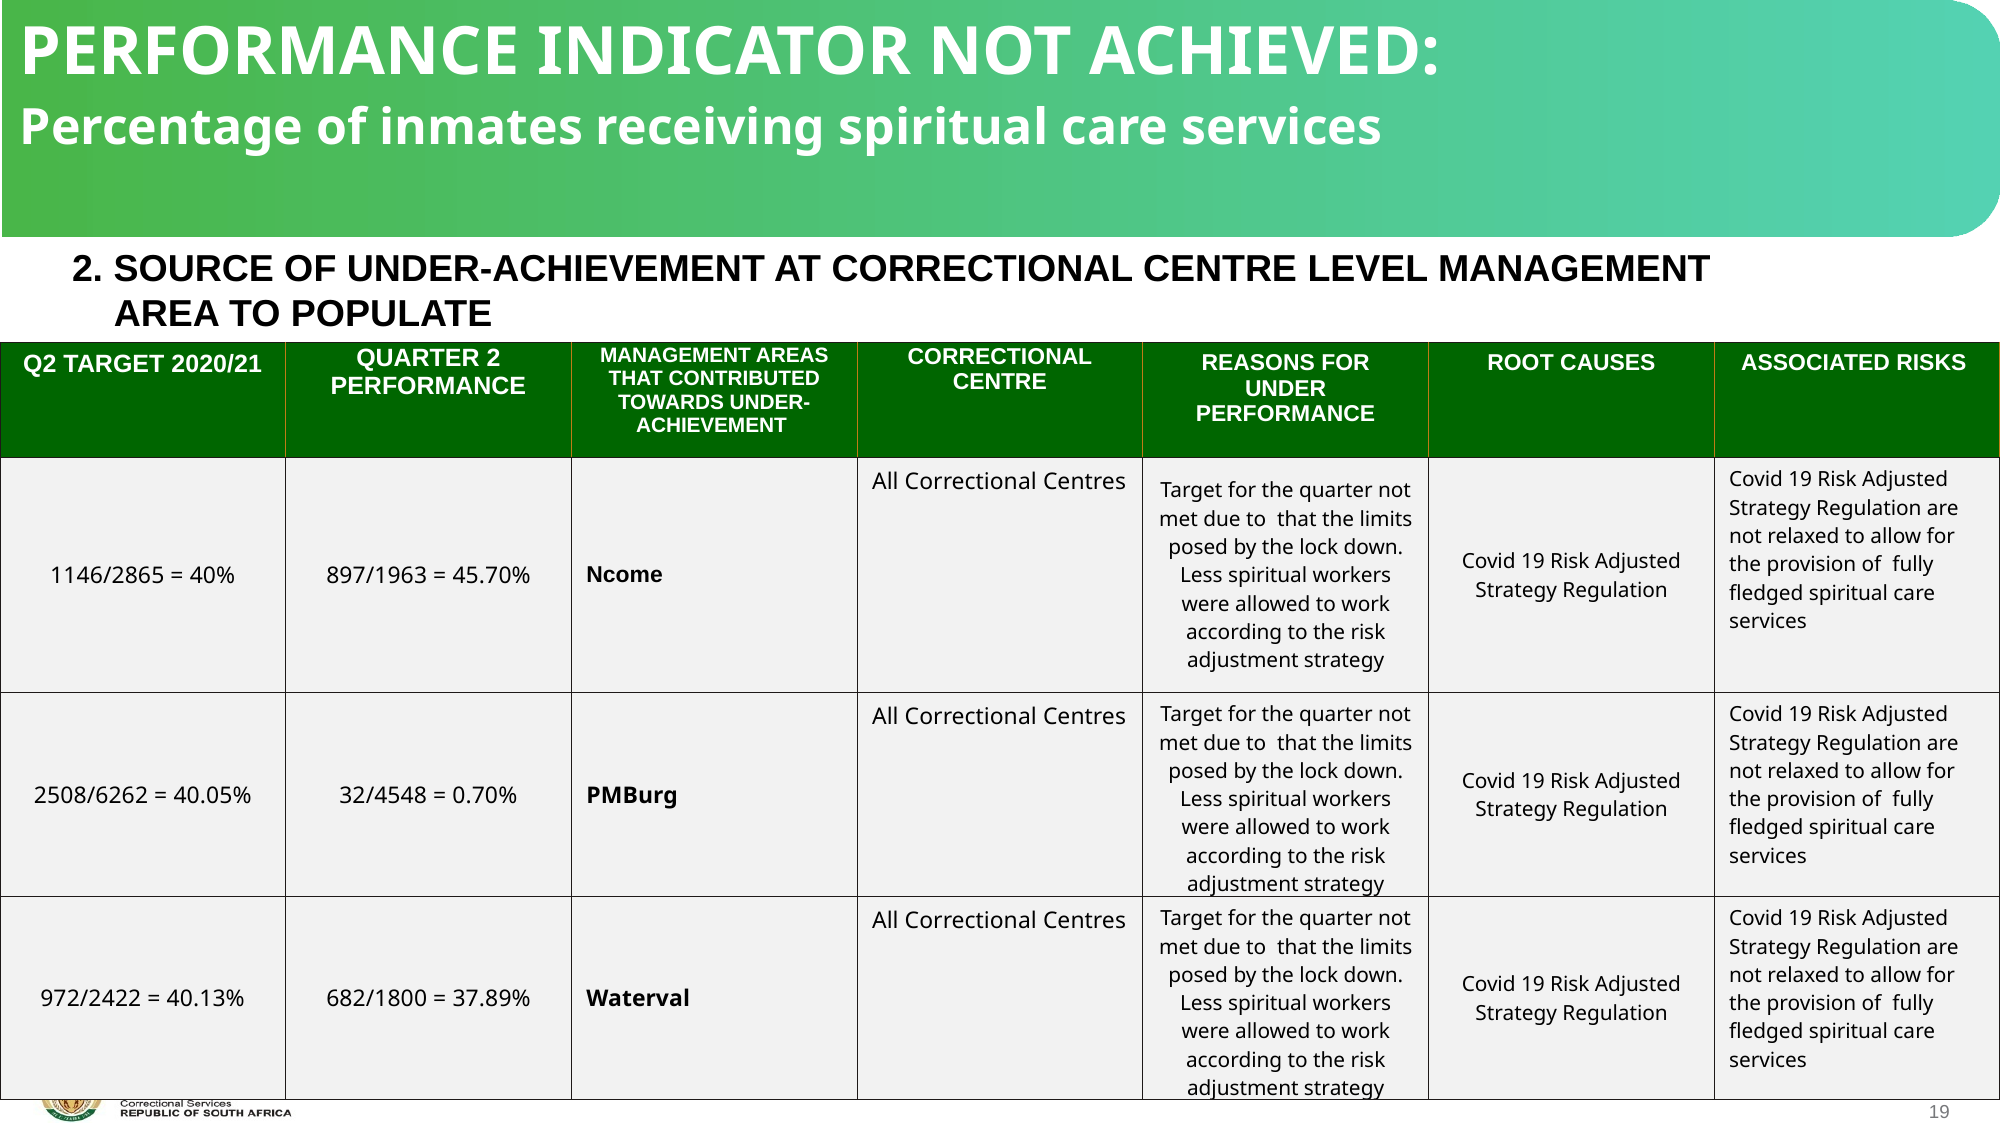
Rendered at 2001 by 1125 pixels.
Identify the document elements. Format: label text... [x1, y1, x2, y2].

table_cell 682/1800 = 37.89% [286, 897, 571, 1099]
table_cell All Correctional Centres [858, 693, 1142, 896]
table_cell Target for the quarter not met due to that the limits posed by the lock down. Less spiritual workers were allowed to work according to the risk adjustment strategy [1143, 897, 1428, 1099]
table_header ASSOCIATED RISKS [1715, 343, 1999, 457]
table_cell 897/1963 = 45.70% [286, 458, 571, 692]
table_cell All Correctional Centres [858, 897, 1142, 1099]
table_cell Waterval [572, 897, 857, 1099]
table_cell Covid 19 Risk Adjusted Strategy Regulation [1429, 458, 1714, 692]
table_header ROOT CAUSES [1429, 343, 1714, 457]
table_cell PMBurg [572, 693, 857, 896]
text_box [2, 0, 2000, 237]
table_cell Covid 19 Risk Adjusted Strategy Regulation [1429, 693, 1714, 896]
table_cell Target for the quarter not met due to that the limits posed by the lock down. Less spiritual workers were allowed to work according to the risk adjustment strategy [1143, 458, 1428, 692]
table_cell Covid 19 Risk Adjusted Strategy Regulation are not relaxed to allow for the provision of fully fledged spiritual care services [1715, 458, 1999, 692]
text_box PERFORMANCE INDICATOR NOT ACHIEVED: Percentage of inmates receiving spiritual care services [4, 9, 1803, 96]
table_header REASONS FOR UNDER PERFORMANCE [1143, 343, 1428, 457]
text_box 2. SOURCE OF UNDER-ACHIEVEMENT AT CORRECTIONAL CENTRE LEVEL MANAGEMENT AREA TO POPULATE [4, 236, 1816, 341]
table_header QUARTER 2 PERFORMANCE [286, 343, 571, 457]
table_header CORRECTIONAL CENTRE [858, 343, 1142, 457]
table_cell Ncome [572, 458, 857, 692]
table_cell Covid 19 Risk Adjusted Strategy Regulation are not relaxed to allow for the provision of fully fledged spiritual care services [1715, 897, 1999, 1099]
table_cell Covid 19 Risk Adjusted Strategy Regulation [1429, 897, 1714, 1099]
table_header MANAGEMENT AREAS THAT CONTRIBUTED TOWARDS UNDER-ACHIEVEMENT [572, 343, 857, 457]
table_cell 32/4548 = 0.70% [286, 693, 571, 896]
table_cell 1146/2865 = 40% [1, 458, 285, 692]
picture [33, 1100, 332, 1123]
table_cell 2508/6262 = 40.05% [1, 693, 285, 896]
table_cell 972/2422 = 40.13% [1, 897, 285, 1099]
table_cell All Correctional Centres [858, 458, 1142, 692]
table_header Q2 TARGET 2020/21 [1, 343, 285, 457]
table_cell Covid 19 Risk Adjusted Strategy Regulation are not relaxed to allow for the provision of fully fledged spiritual care services [1715, 693, 1999, 896]
table_cell Target for the quarter not met due to that the limits posed by the lock down. Less spiritual workers were allowed to work according to the risk adjustment strategy [1143, 693, 1428, 896]
